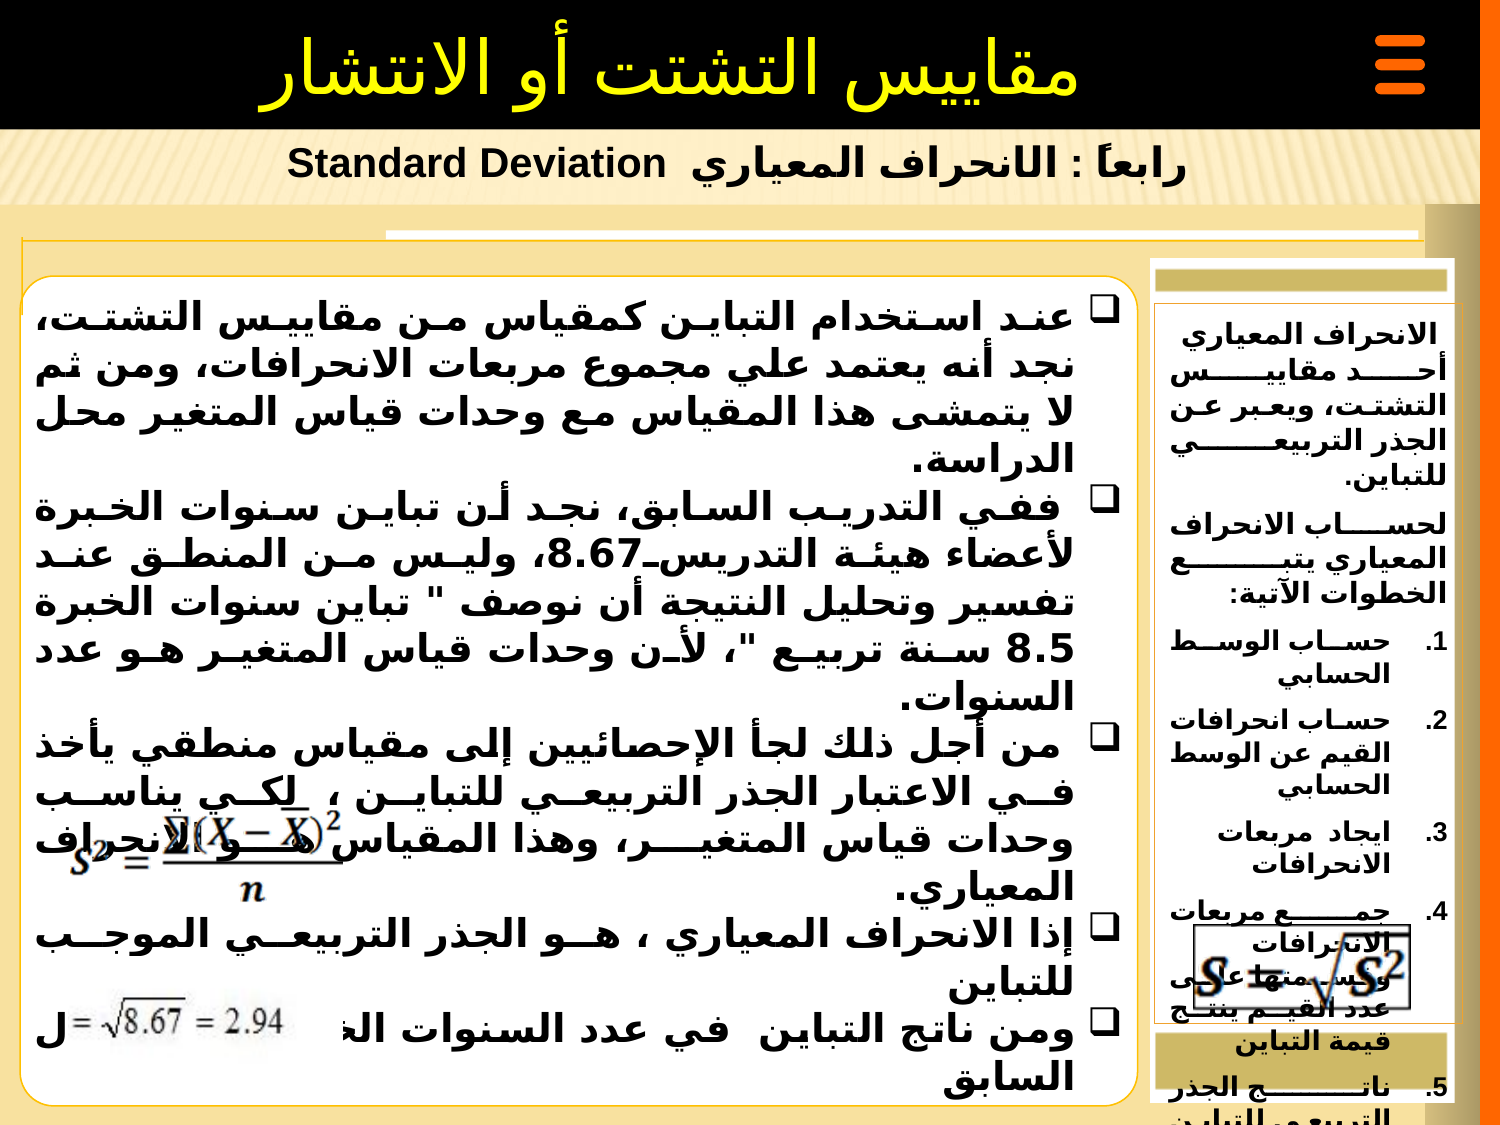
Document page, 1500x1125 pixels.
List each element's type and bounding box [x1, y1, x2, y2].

text_box [0, 0, 1500, 1125]
text_box [1149, 258, 1463, 1103]
picture [1193, 923, 1412, 1023]
picture [67, 956, 343, 1076]
picture [70, 803, 343, 913]
